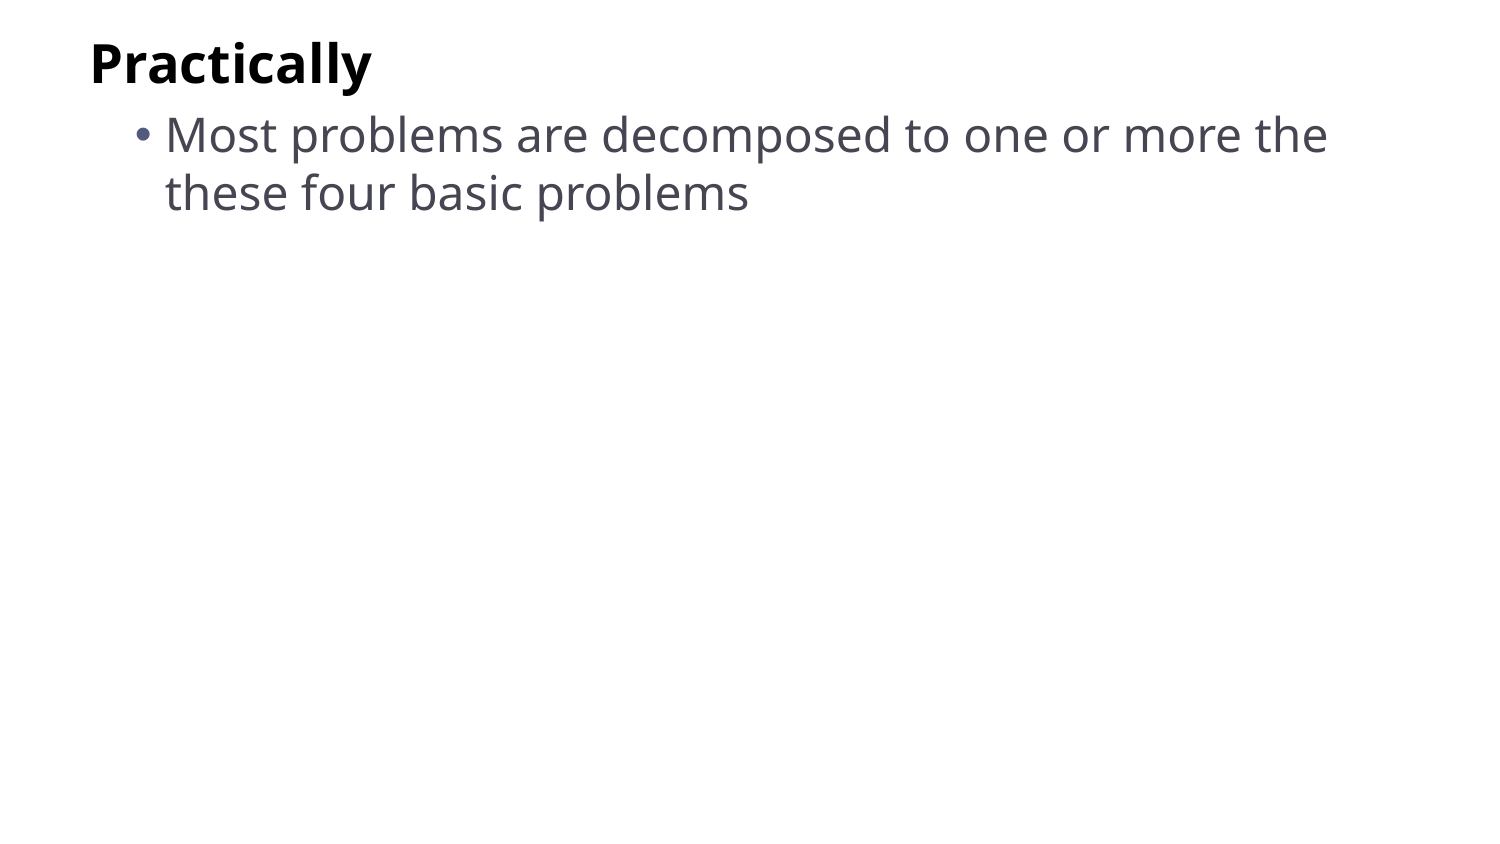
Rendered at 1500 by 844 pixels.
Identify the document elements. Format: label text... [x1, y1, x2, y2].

list Practically Most problems are decomposed to one or more the these four basic problems [75, 21, 1475, 835]
